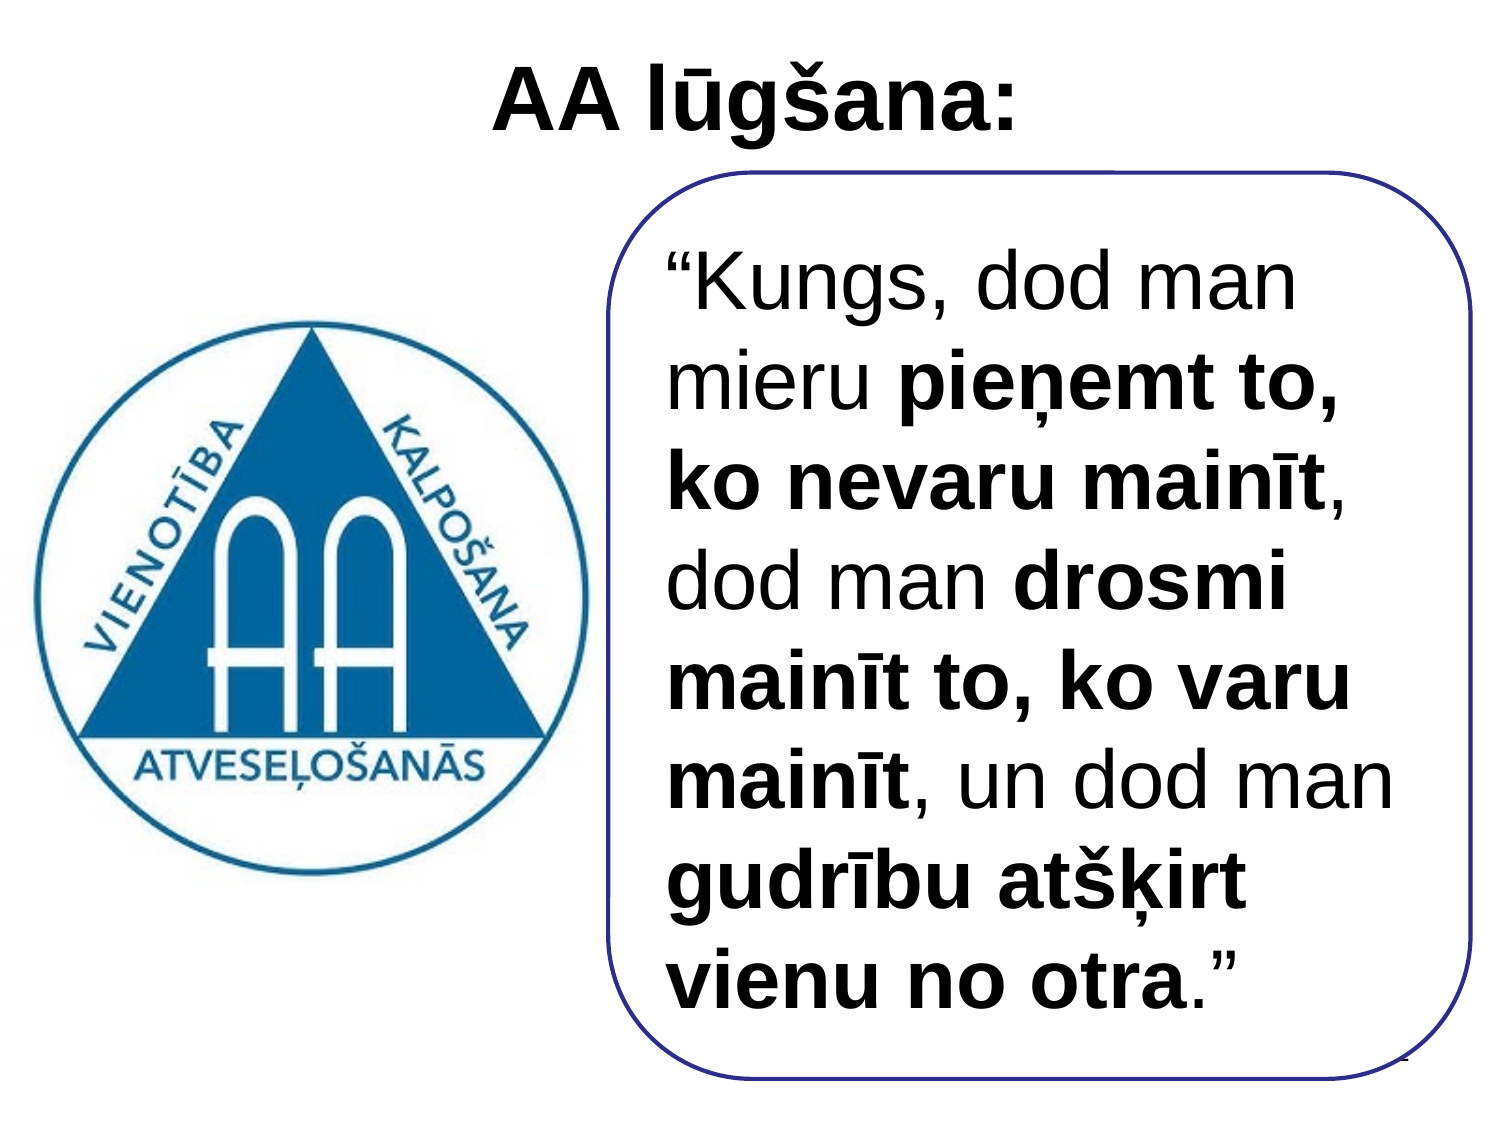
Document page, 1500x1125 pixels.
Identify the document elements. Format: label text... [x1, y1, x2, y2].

picture [0, 255, 627, 979]
text_box “Kungs, dod man mieru pieņemt to, ko nevaru mainīt, dod man drosmi mainīt to, ko varu mainīt, un dod man gudrību atšķirt vienu no otra.” [615, 170, 1473, 1081]
title AA lūgšana: [11, 18, 1500, 169]
slide_number 22 [1074, 1043, 1426, 1103]
